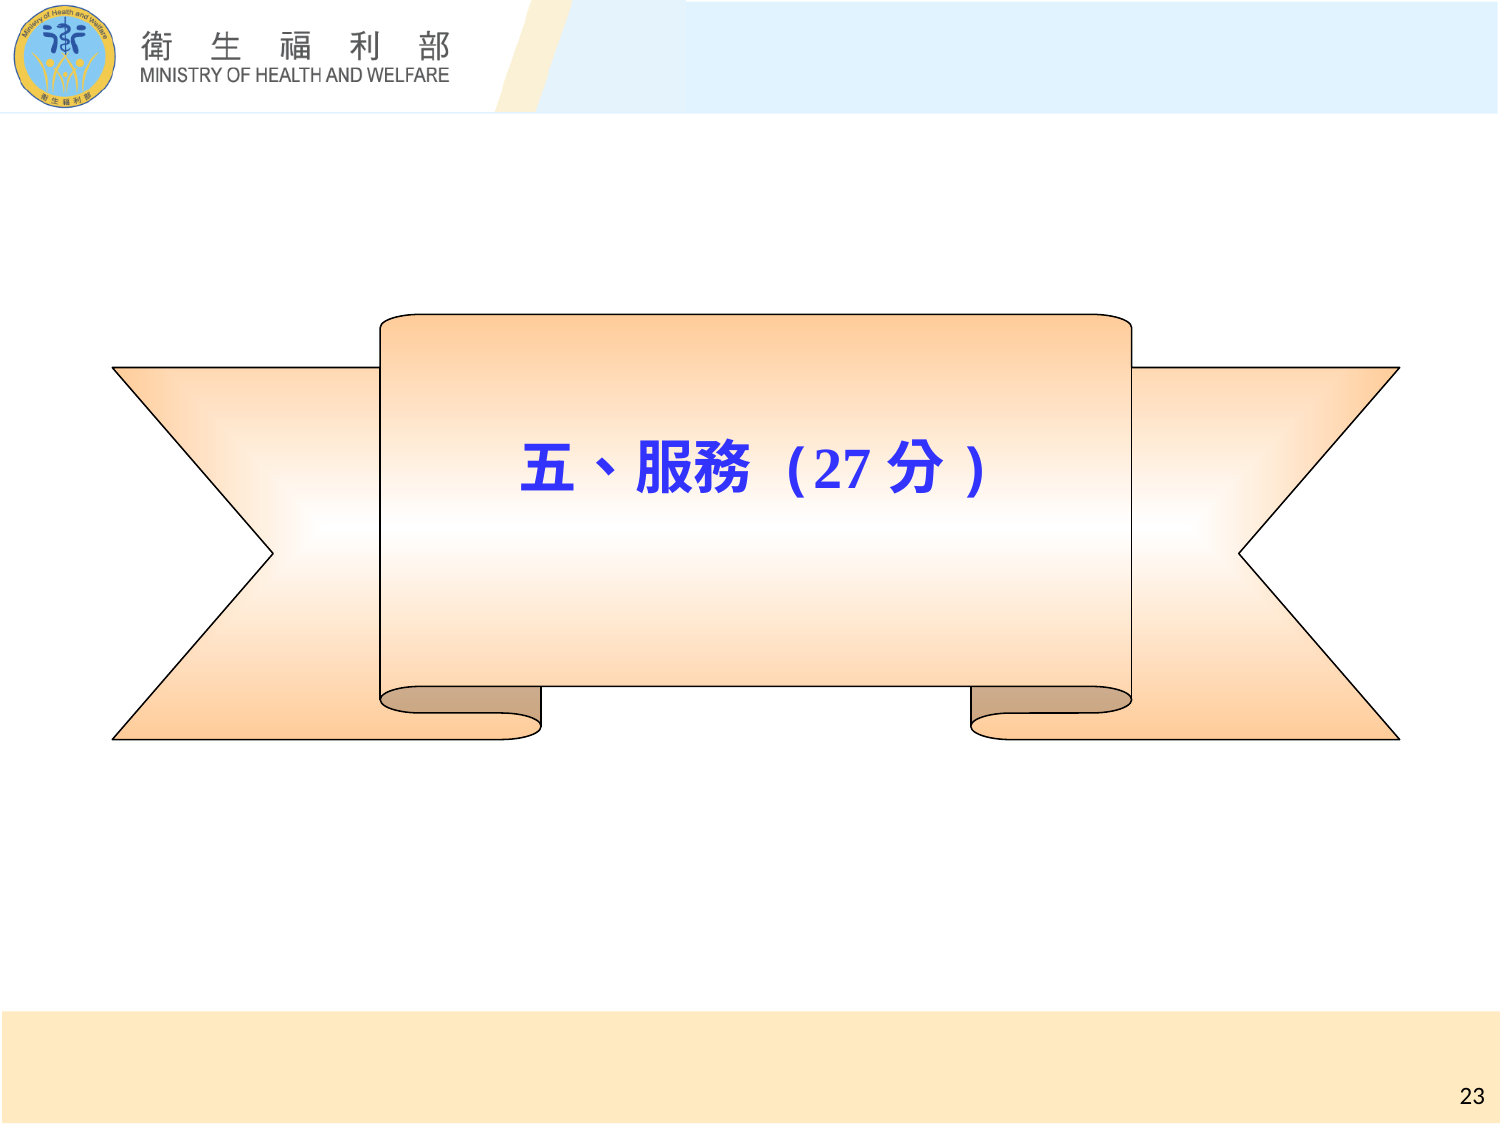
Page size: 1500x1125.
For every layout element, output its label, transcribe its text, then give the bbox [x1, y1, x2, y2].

picture [0, 0, 686, 112]
slide_number 23 [1374, 1065, 1500, 1125]
text_box 五、服務 (27分) [112, 314, 1400, 740]
